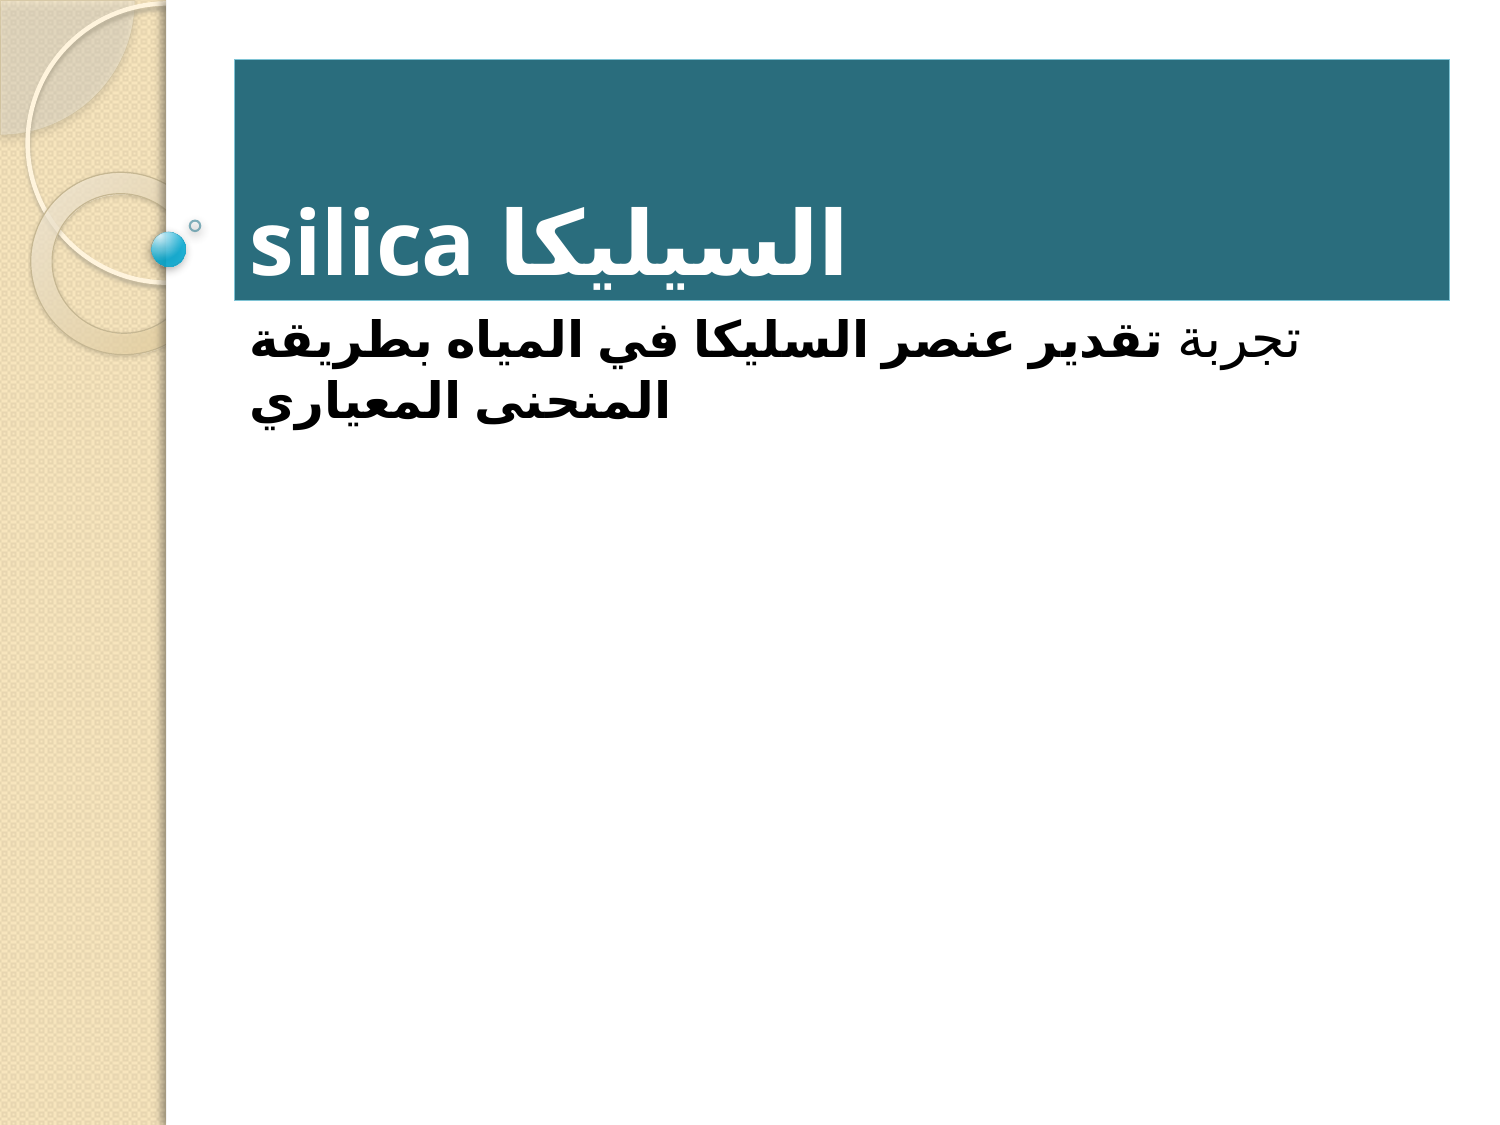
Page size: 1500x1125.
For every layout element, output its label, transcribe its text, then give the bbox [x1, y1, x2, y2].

title السيليكا silica [234, 59, 1450, 301]
subtitle تجربة تقدير عنصر السليكا في المياه بطريقة المنحنى المعياري [234, 303, 1450, 591]
